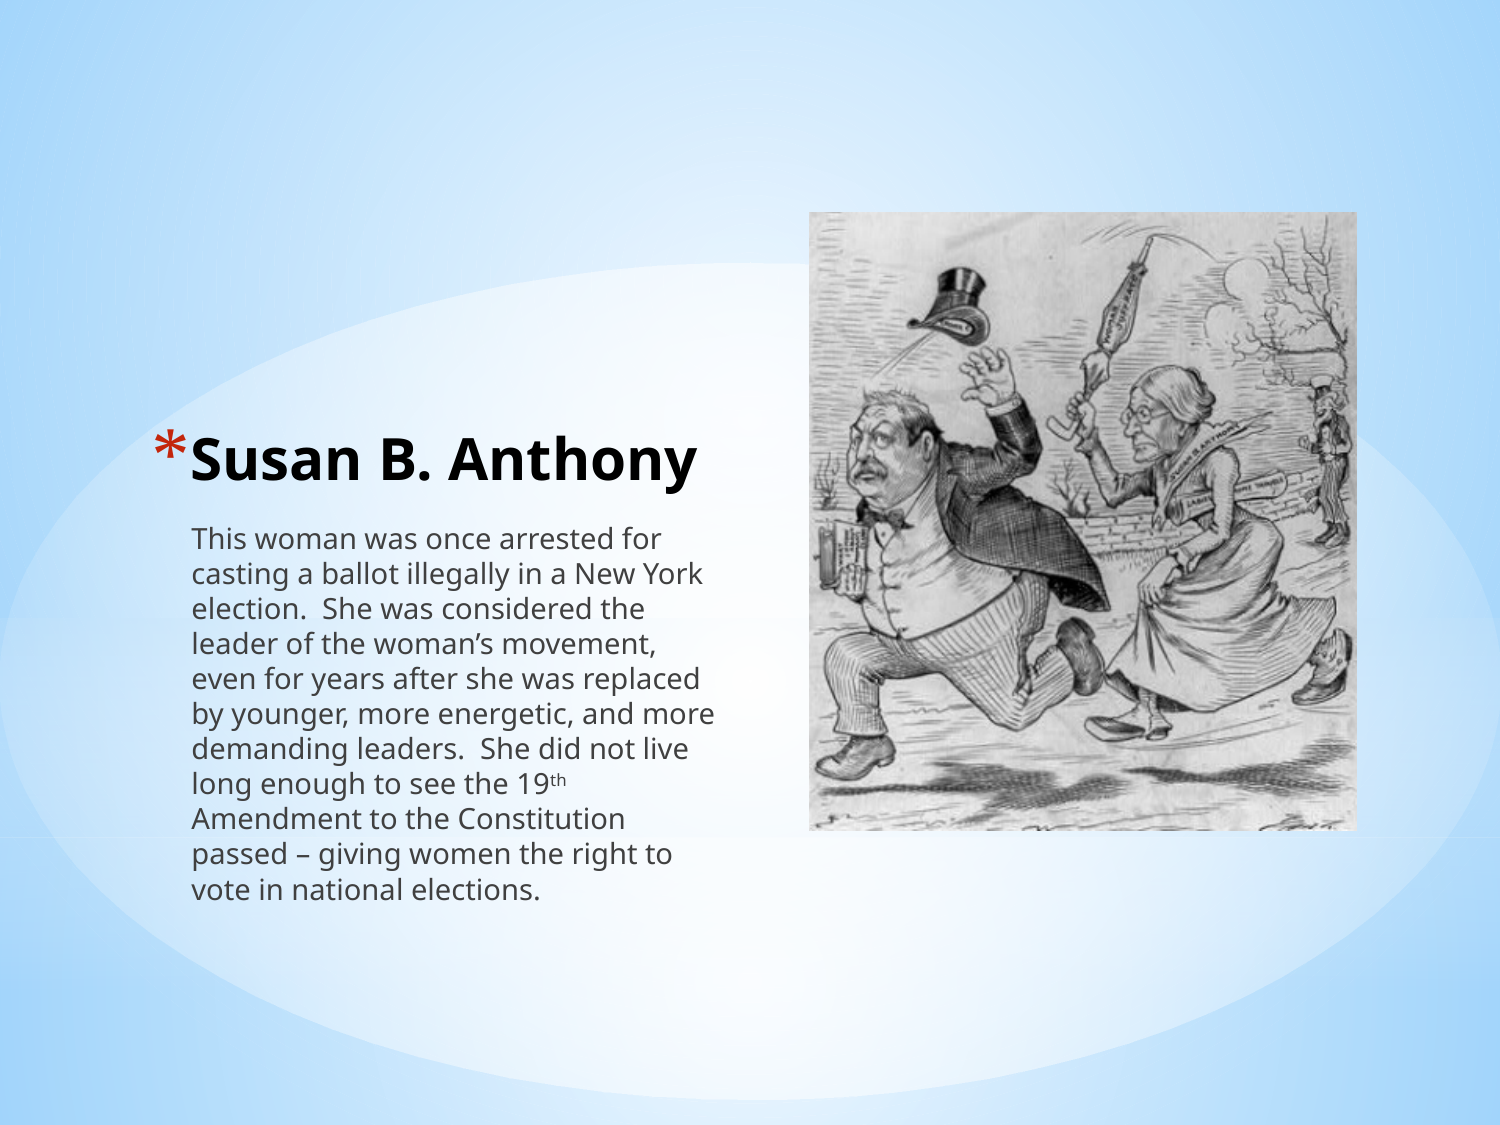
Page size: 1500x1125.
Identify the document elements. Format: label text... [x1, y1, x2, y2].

list This woman was once arrested for casting a ballot illegally in a New York election. She was considered the leader of the woman’s movement, even for years after she was replaced by younger, more energetic, and more demanding leaders. She did not live long enough to see the 19th Amendment to the Constitution passed – giving women the right to vote in national elections. [176, 512, 733, 925]
title Susan B. Anthony [137, 362, 735, 500]
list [809, 211, 1357, 832]
